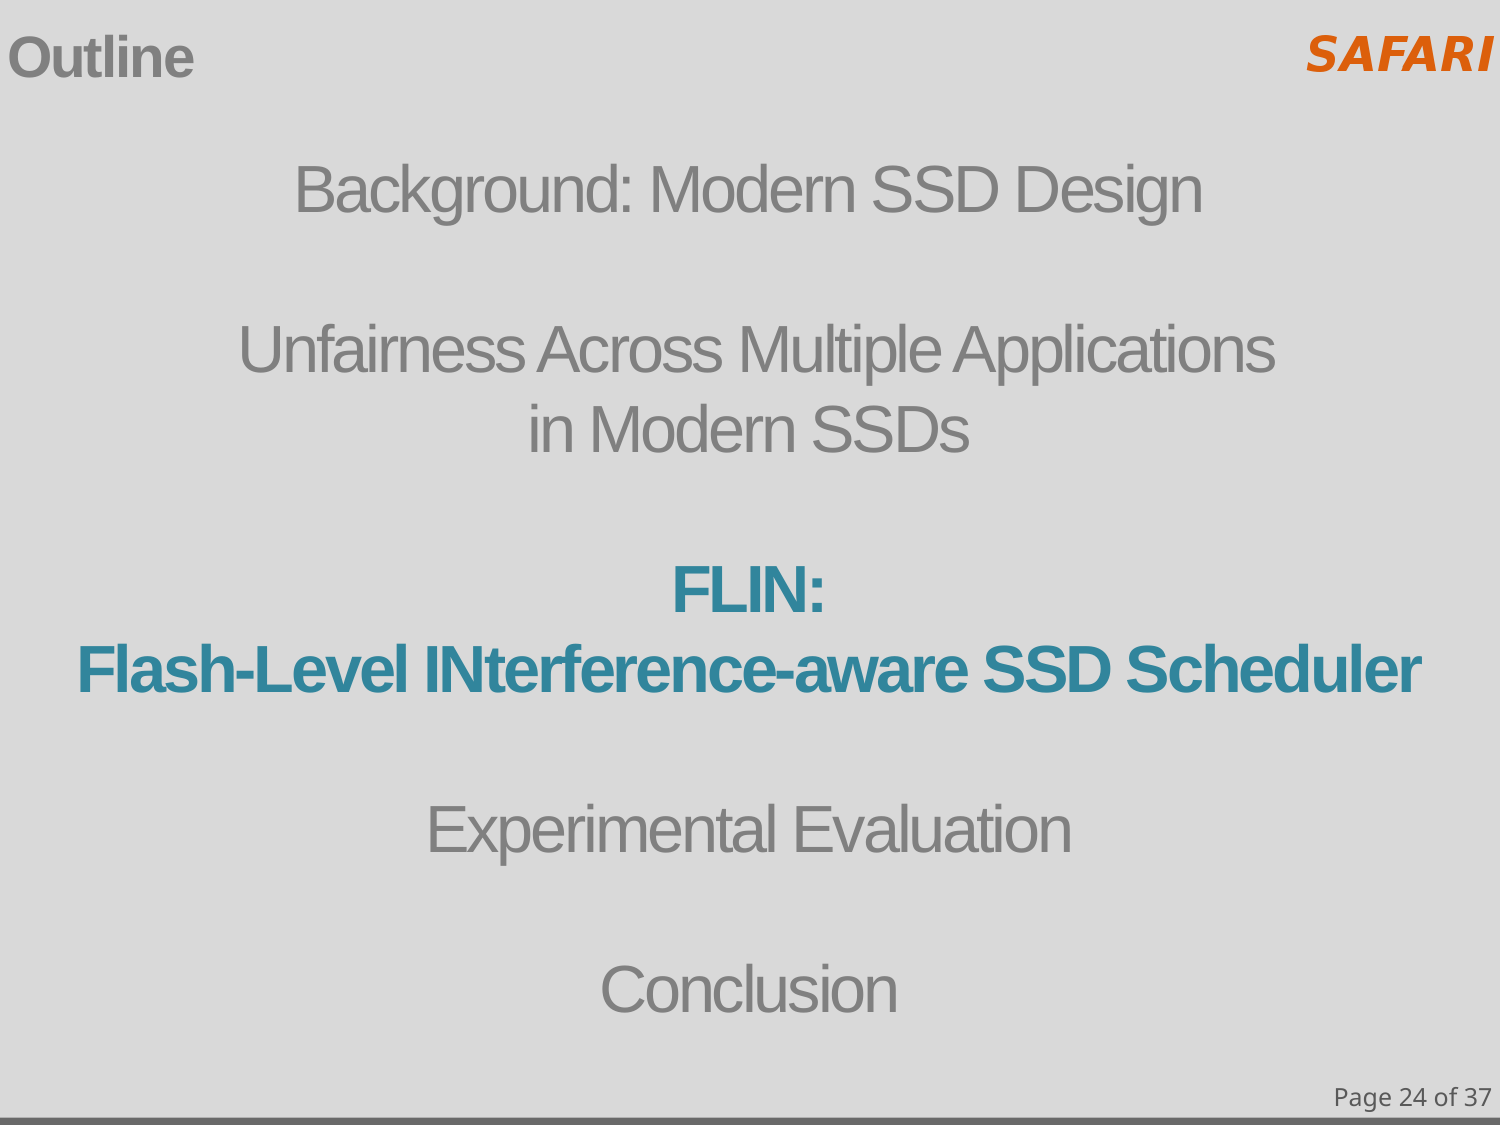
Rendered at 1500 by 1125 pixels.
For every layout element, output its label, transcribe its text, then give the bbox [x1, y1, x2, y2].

picture [1305, 26, 1500, 83]
text_box Outline [0, 22, 1300, 93]
title Background: Modern SSD Design Unfairness Across Multiple Applications in Modern SSDs FLIN: Flash-Level INterference-aware SSD Scheduler Experimental Evaluation Conclusion [0, 151, 1500, 1027]
slide_number Page 24 of 37 [1275, 1079, 1500, 1118]
